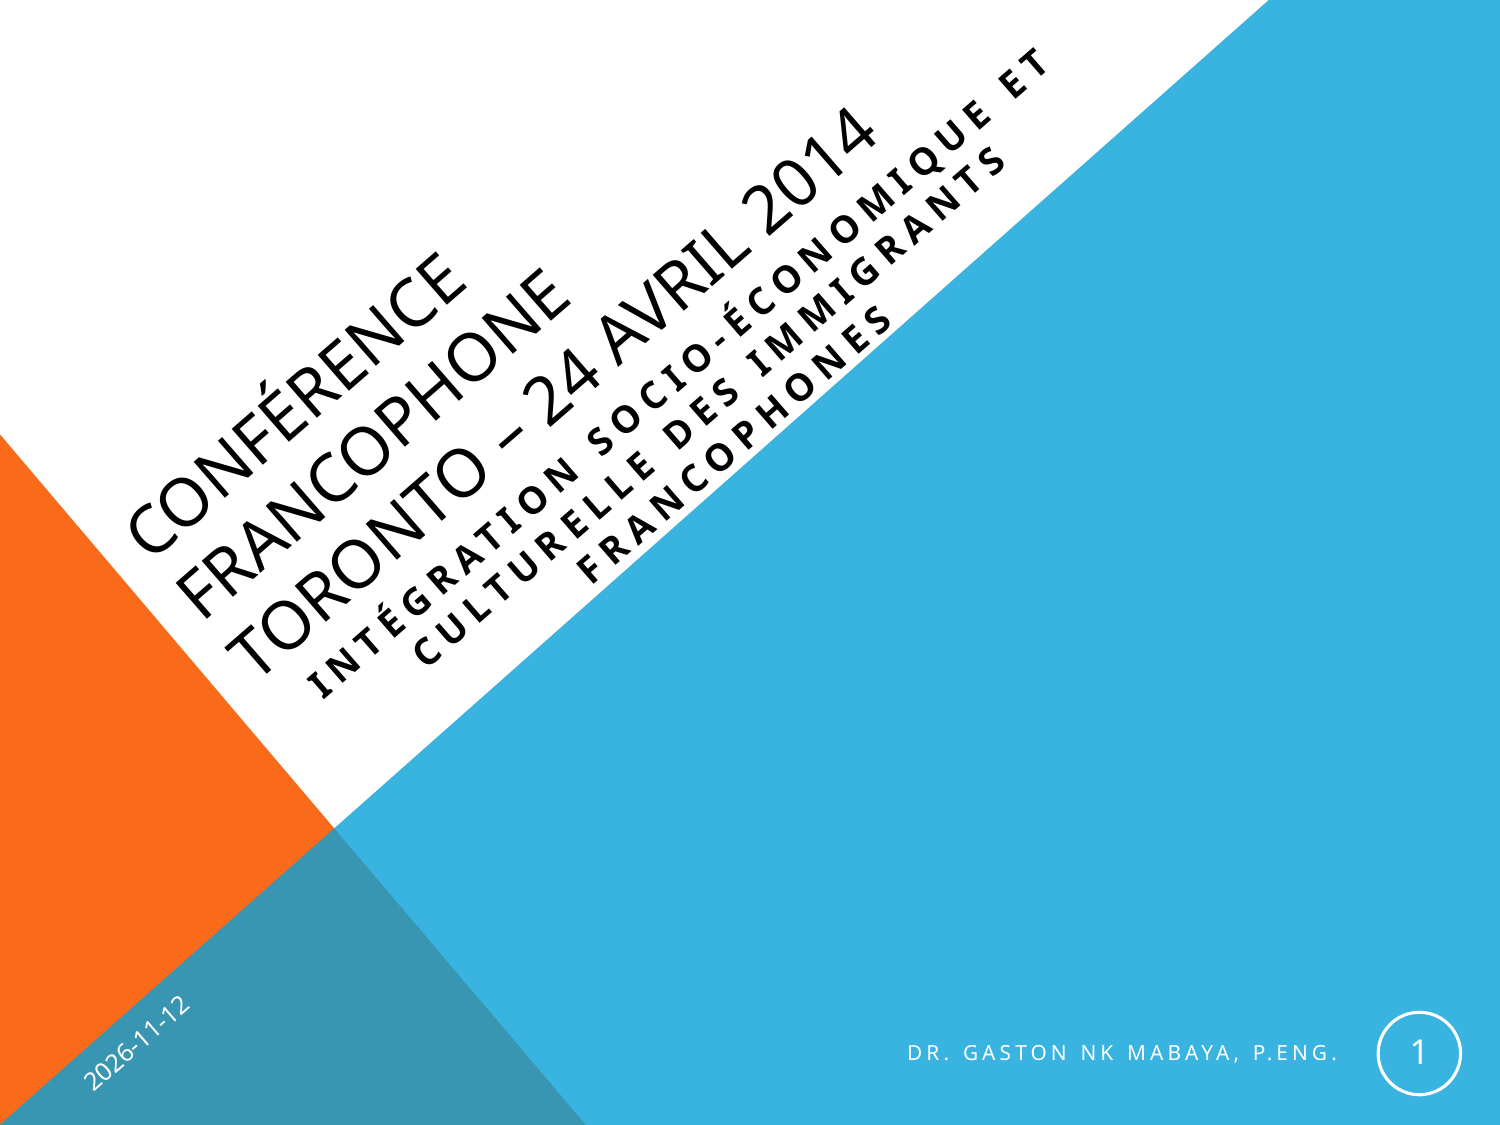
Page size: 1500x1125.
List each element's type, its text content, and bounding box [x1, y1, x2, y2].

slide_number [65, 849, 357, 1109]
title CONFÉRENCE FRANCOPHONE TORONTO – 24 avril 2014 [123, 0, 953, 706]
footer Dr. Gaston NK Mabaya, P.Eng. [577, 1031, 1352, 1076]
slide_number 1 [1376, 1010, 1463, 1097]
subtitle INTÉGRATION SOCIO-ÉCONOMIQUE ET CULTURELLE DES IMMIGRANTS FRANCOPHONES [262, 1, 1157, 804]
